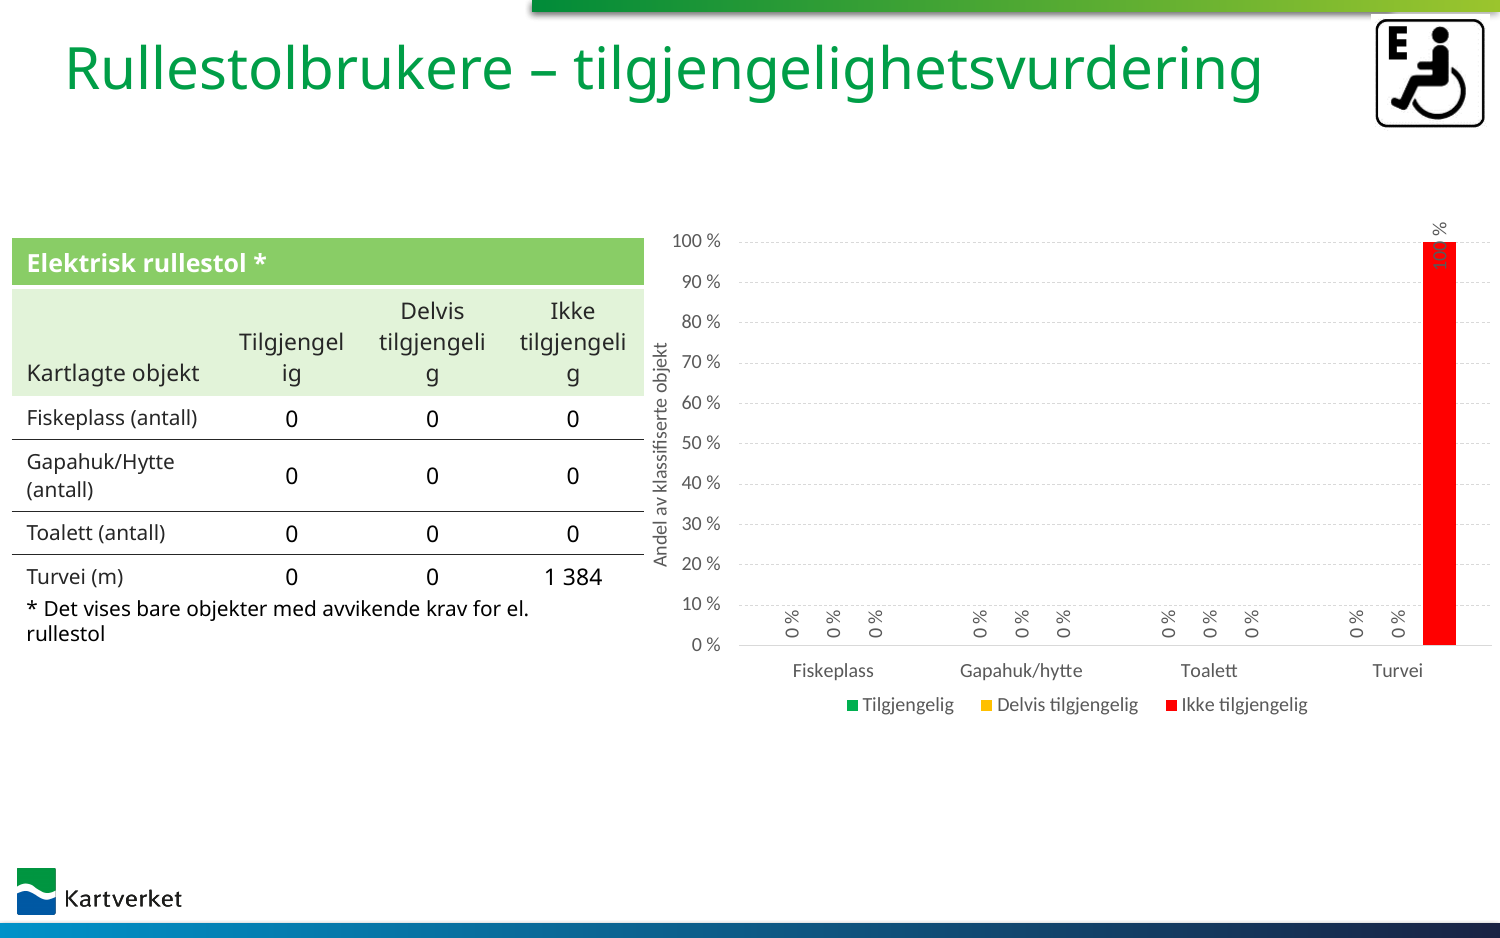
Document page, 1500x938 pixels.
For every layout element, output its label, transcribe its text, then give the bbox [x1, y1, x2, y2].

table_cell Gapahuk/Hytte (antall) [12, 440, 222, 511]
table_cell Kartlagte objekt [12, 289, 222, 396]
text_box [1371, 13, 1491, 133]
table_cell Toalett (antall) [12, 512, 222, 554]
table_cell Turvei (m) [12, 555, 222, 588]
table_cell 0 [362, 512, 503, 554]
table_cell 0 [362, 440, 503, 511]
table_cell 0 [503, 440, 638, 511]
table_header Elektrisk rullestol * [12, 238, 638, 285]
text_box Rullestolbrukere – tilgjengelighetsvurdering [49, 12, 1372, 109]
table_cell Fiskeplass (antall) [12, 396, 222, 439]
table_cell 0 [222, 555, 362, 588]
picture [643, 218, 1500, 728]
table_cell 0 [362, 555, 503, 588]
table_cell 1 384 [503, 555, 638, 598]
table_cell 0 [503, 512, 638, 554]
table_cell 0 [222, 396, 362, 439]
table_cell 0 [222, 512, 362, 554]
table_cell 0 [222, 440, 362, 511]
text_box * Det vises bare objekter med avvikende krav for el. rullestol [11, 588, 597, 653]
table_cell 0 [503, 396, 638, 439]
table_cell Ikke tilgjengelig [503, 289, 638, 396]
table_cell 0 [362, 396, 503, 439]
table_cell Tilgjengelig [222, 289, 362, 396]
table_cell Delvis tilgjengelig [362, 289, 503, 396]
